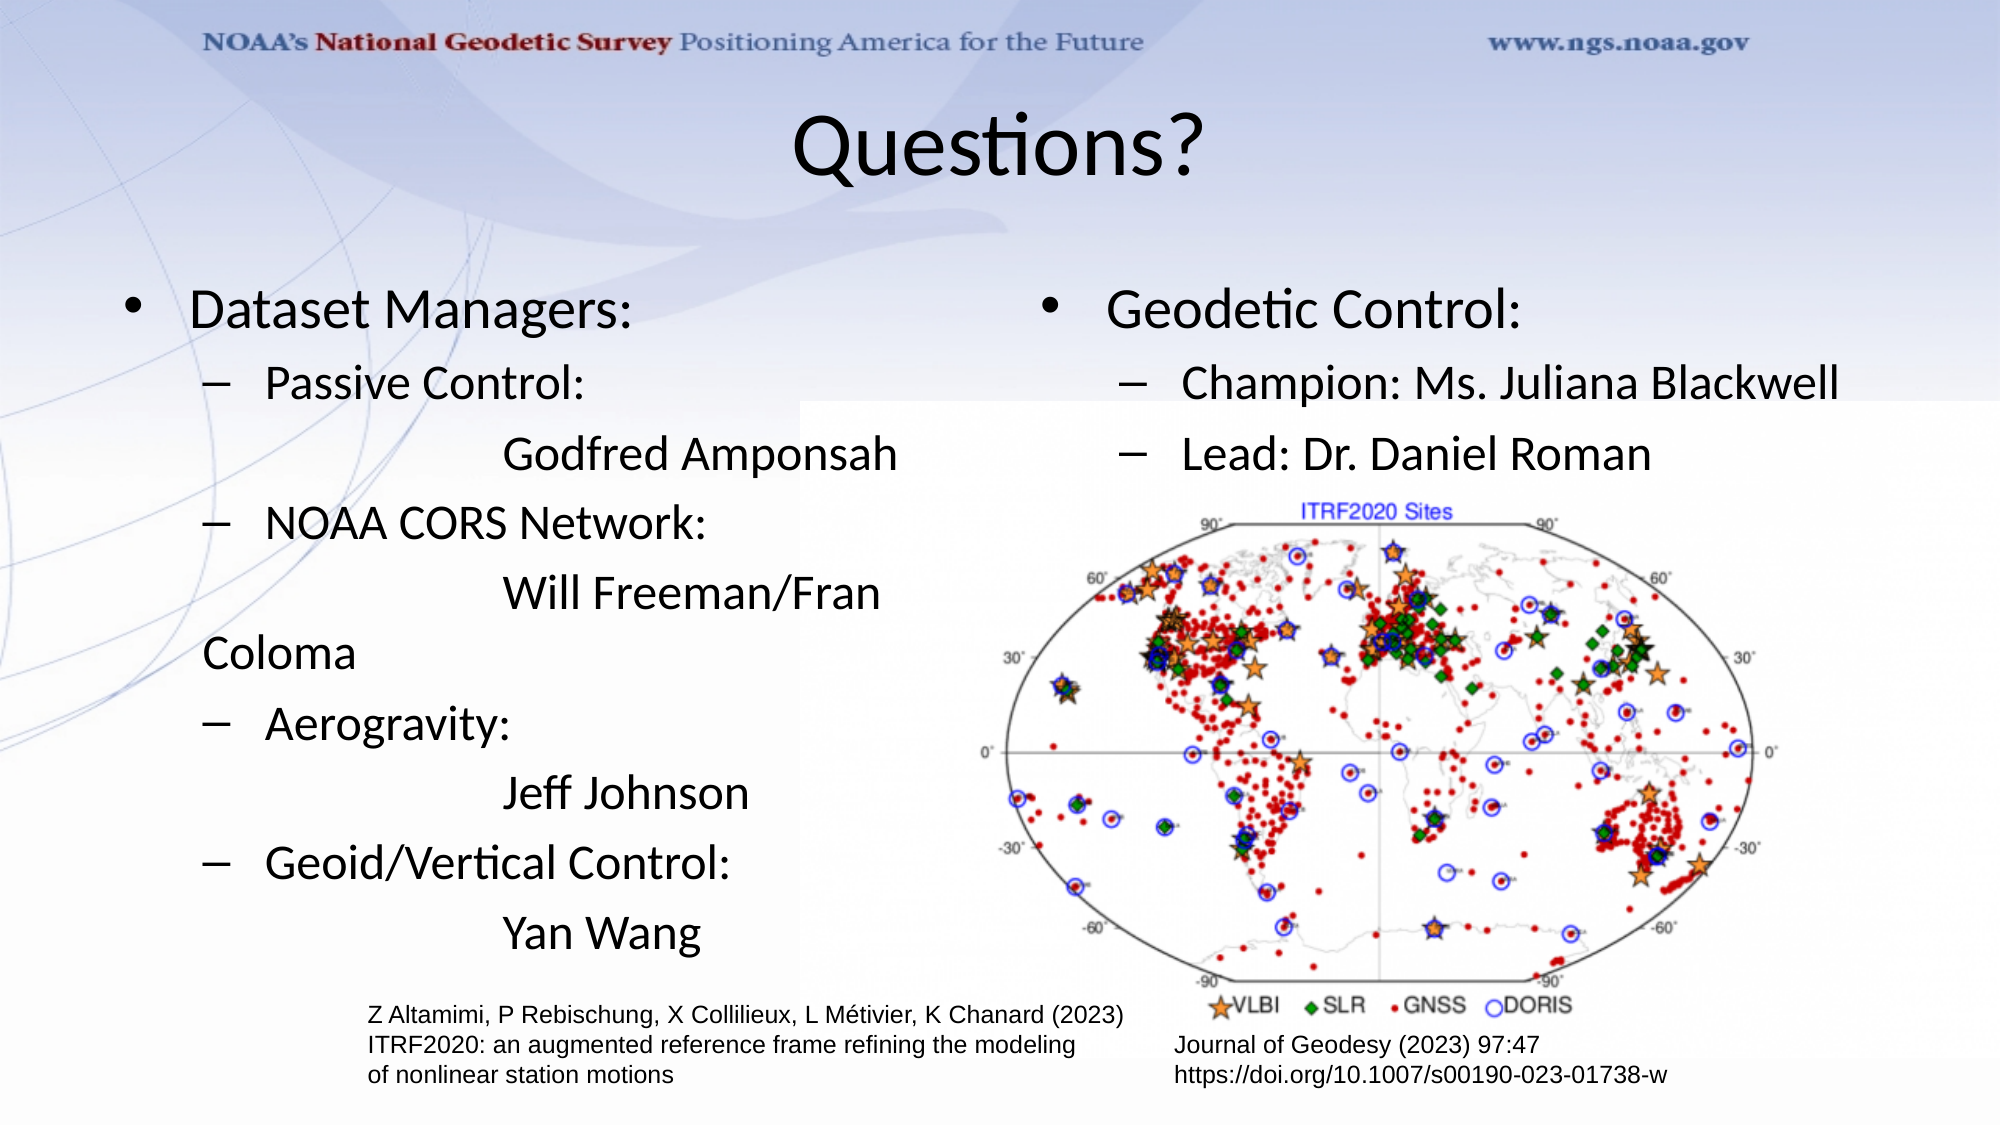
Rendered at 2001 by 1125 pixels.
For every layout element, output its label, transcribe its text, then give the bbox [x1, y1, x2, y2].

text_box Z Altamimi, P Rebischung, X Collilieux, L Métivier, K Chanard (2023) ITRF2020: an augmented reference frame refining the modeling of nonlinear station motions [352, 990, 1149, 1096]
picture [0, 0, 2000, 1125]
text_box Journal of Geodesy (2023) 97:47 https://doi.org/10.1007/s00190-023-01738-w [1159, 1066, 1685, 1097]
title Questions? [99, 45, 1900, 233]
list Dataset Managers: Passive Control: Godfred Amponsah NOAA CORS Network: Will Freeman/Fran Coloma Aerogravity: Jeff Johnson Geoid/Vertical Control: Yan Wang [99, 262, 984, 1005]
list Geodetic Control: Champion: Ms. Juliana Blackwell Lead: Dr. Daniel Roman [1016, 262, 1900, 399]
